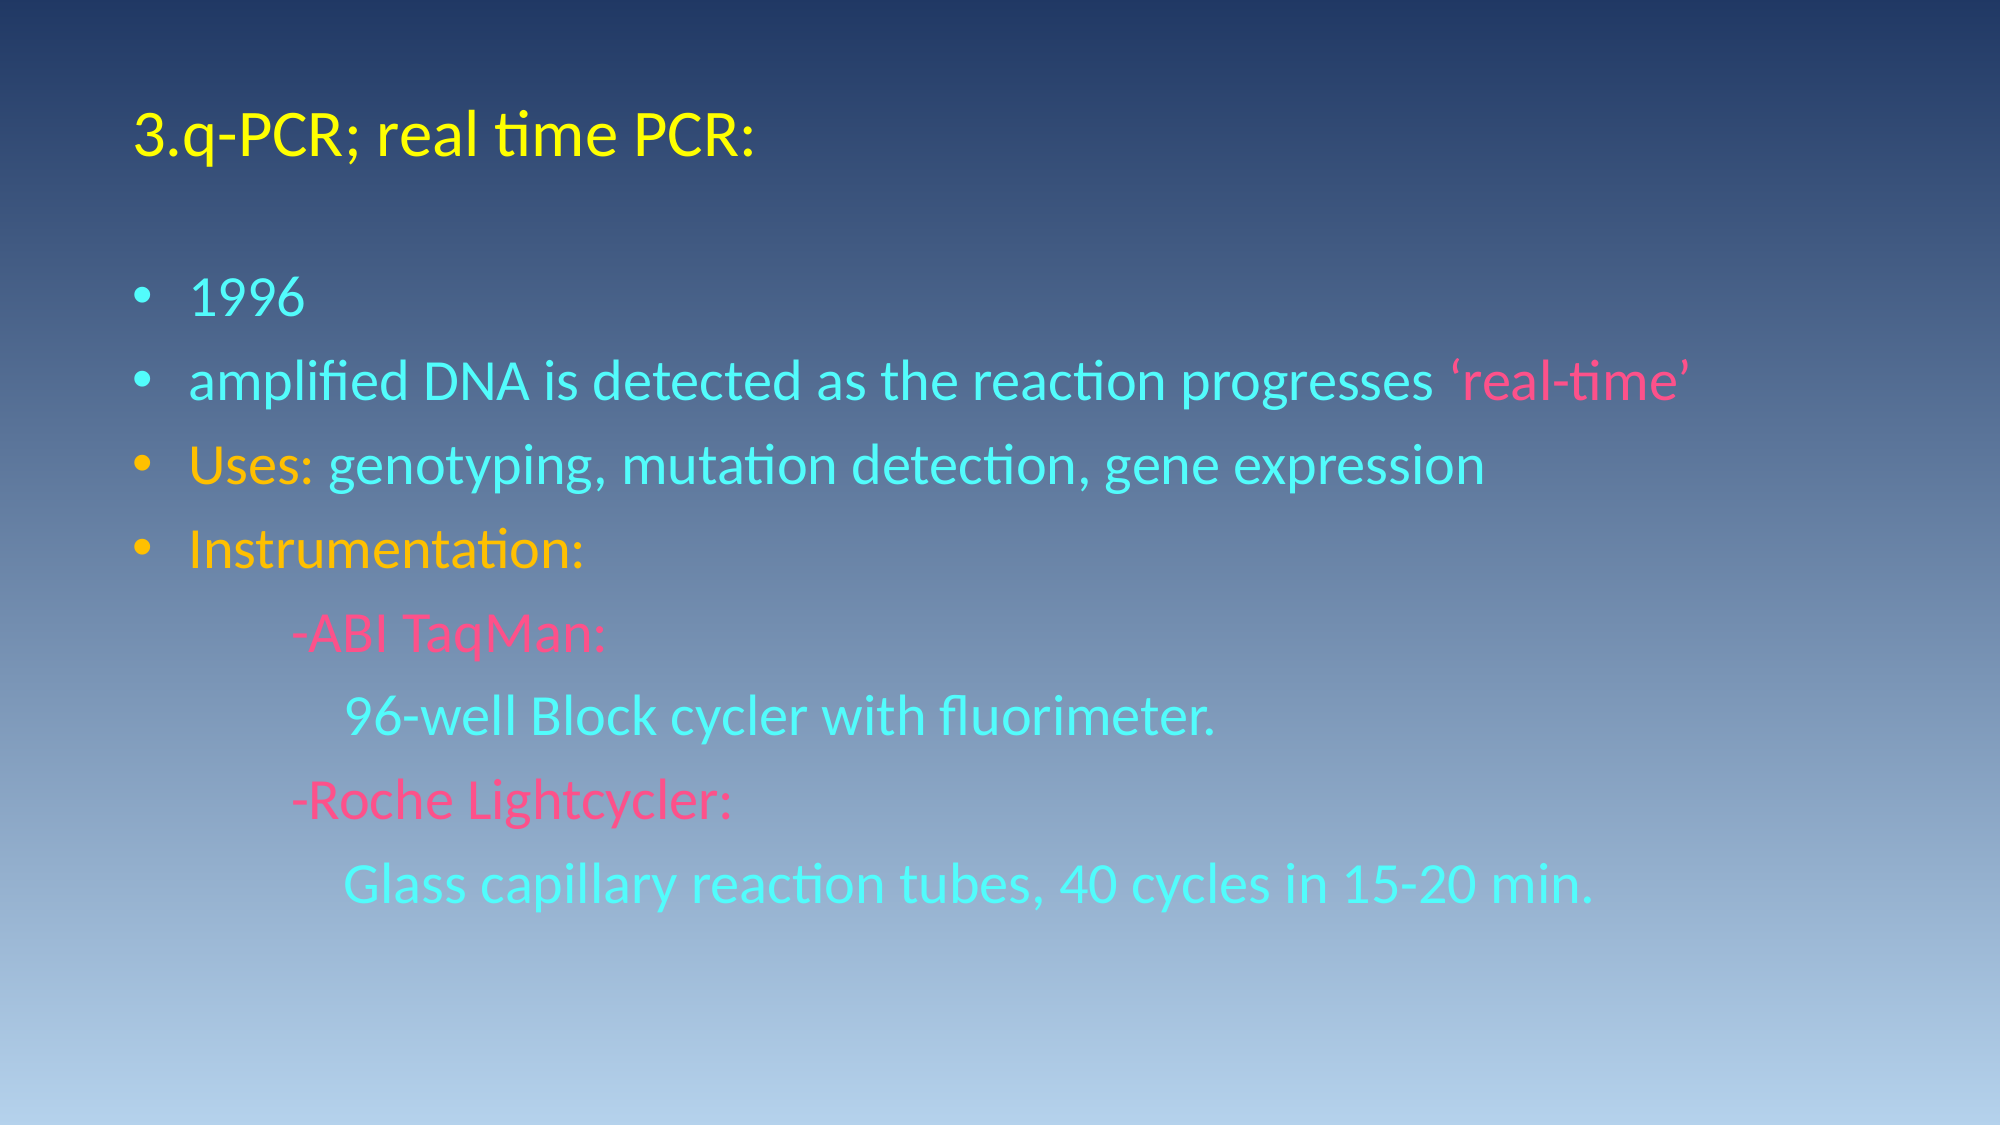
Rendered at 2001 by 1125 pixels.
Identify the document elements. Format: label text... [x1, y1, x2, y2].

subtitle 3.q-PCR; real time PCR: 1996 amplified DNA is detected as the reaction progresses ‘real-time’ Uses: genotyping, mutation detection, gene expression Instrumentation: -ABI TaqMan: 96-well Block cycler with fluorimeter. -Roche Lightcycler: Glass capillary reaction tubes, 40 cycles in 15-20 min. [116, 91, 1898, 1038]
